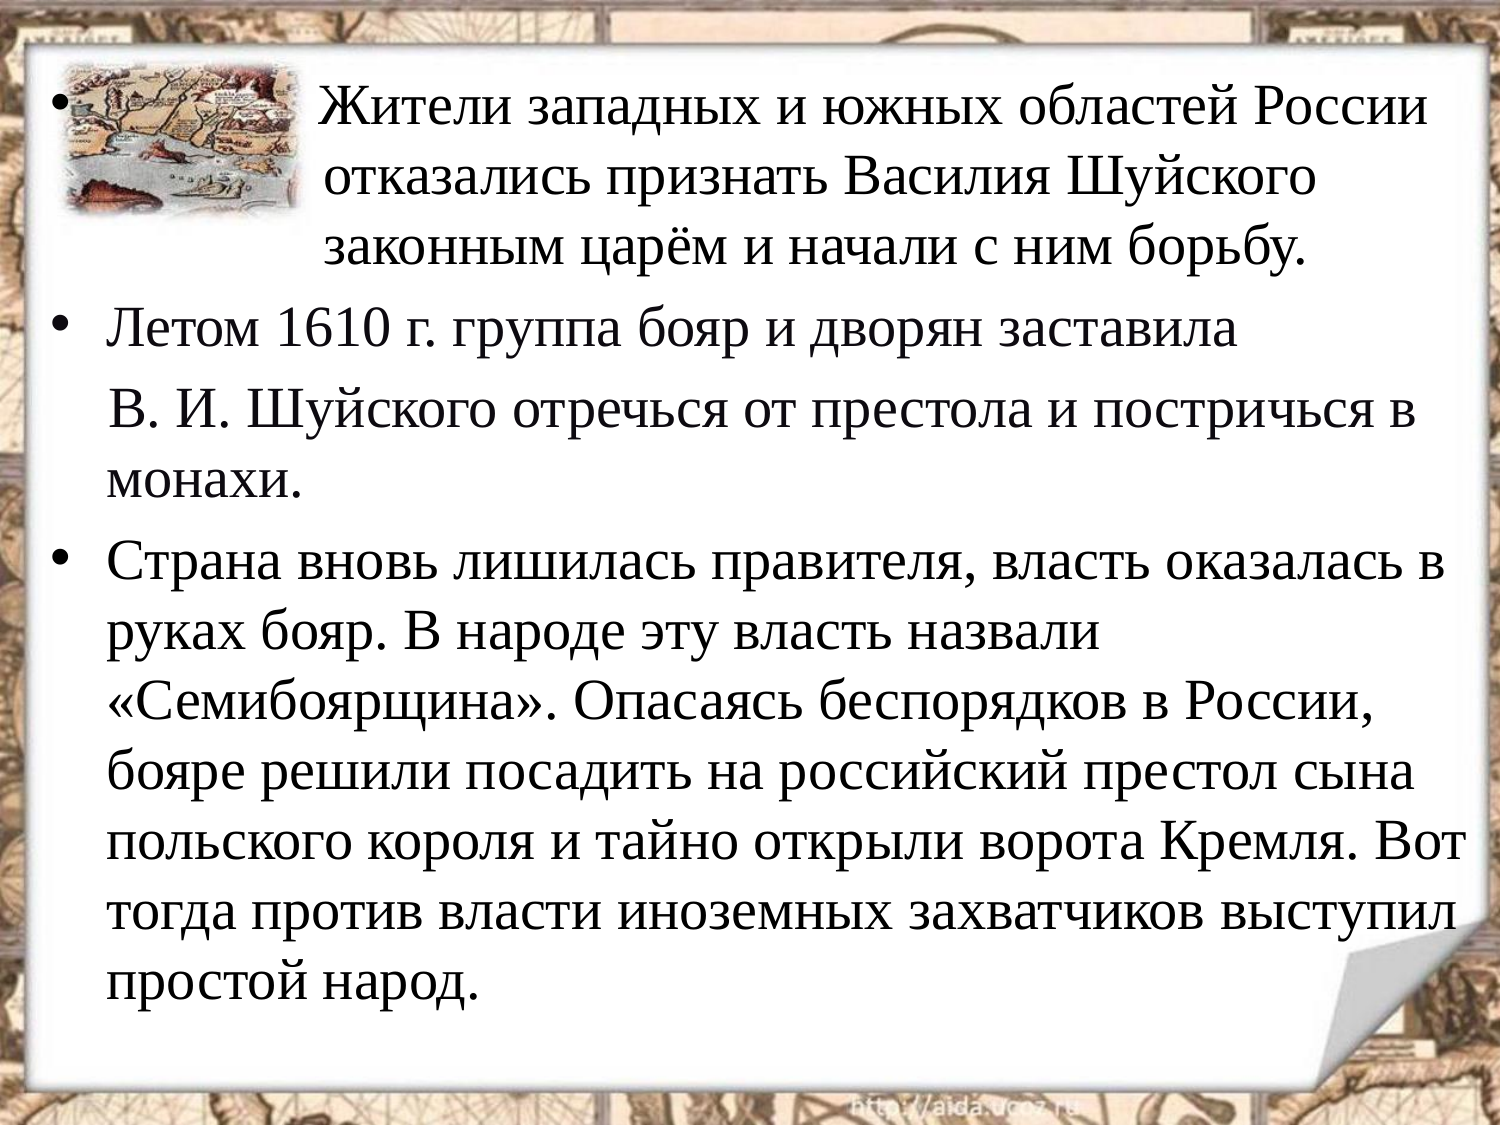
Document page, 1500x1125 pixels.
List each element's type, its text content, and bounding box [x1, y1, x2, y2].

picture [0, 0, 1500, 1125]
list Жители западных и южных областей России отказались признать Василия Шуйского законным царём и начали с ним борьбу. Летом 1610 г. группа бояр и дворян заставила В. И. Шуйского отречься от престола и постричься в монахи. Страна вновь лишилась правителя, власть оказалась в руках бояр. В народе эту власть назвали «Семибоярщина». Опасаясь беспорядков в России, бояре решили посадить на российский престол сына польского короля и тайно открыли ворота Кремля. Вот тогда против власти иноземных захватчиков выступил простой народ. [34, 58, 1500, 1079]
